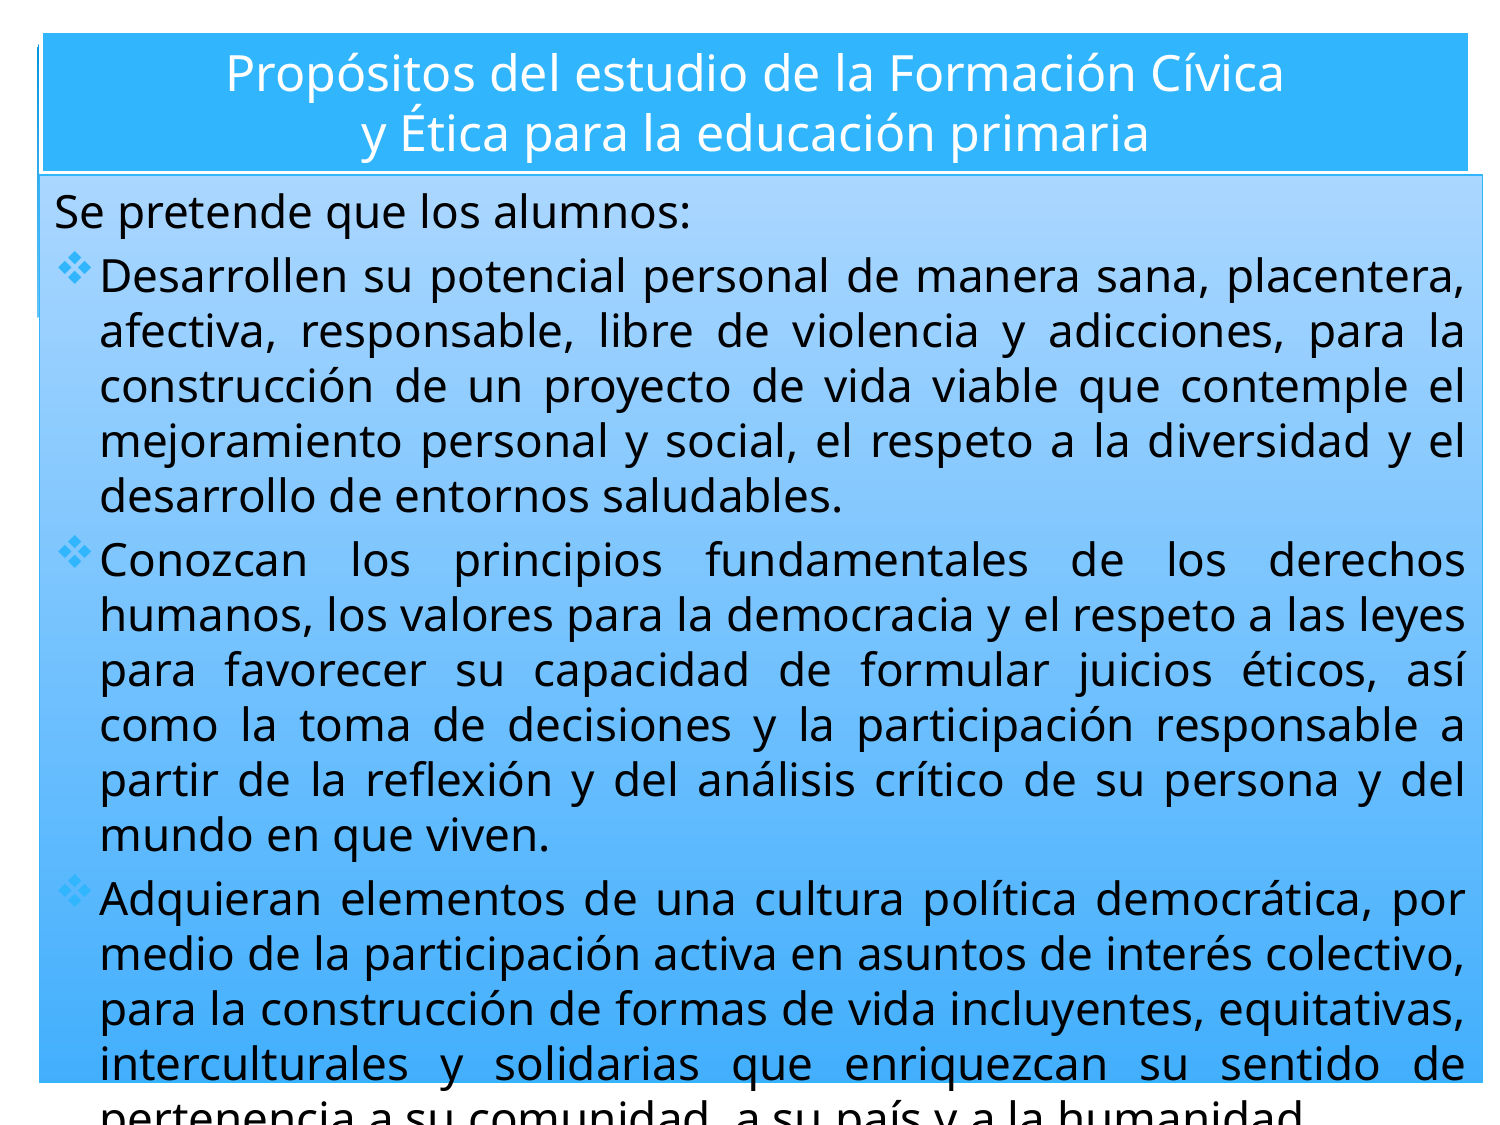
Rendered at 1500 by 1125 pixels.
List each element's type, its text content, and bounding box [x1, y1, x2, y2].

list Se pretende que los alumnos: Desarrollen su potencial personal de manera sana, placentera, afectiva, responsable, libre de violencia y adicciones, para la construcción de un proyecto de vida viable que contemple el mejoramiento personal y social, el respeto a la diversidad y el desarrollo de entornos saludables. Conozcan los principios fundamentales de los derechos humanos, los valores para la democracia y el respeto a las leyes para favorecer su capacidad de formular juicios éticos, así como la toma de decisiones y la participación responsable a partir de la reflexión y del análisis crítico de su persona y del mundo en que viven. Adquieran elementos de una cultura política democrática, por medio de la participación activa en asuntos de interés colectivo, para la construcción de formas de vida incluyentes, equitativas, interculturales y solidarias que enriquezcan su sentido de pertenencia a su comunidad, a su país y a la humanidad. [39, 174, 1483, 1083]
title Propósitos del estudio de la Formación Cívica y Ética para la educación primaria [39, 29, 1473, 174]
